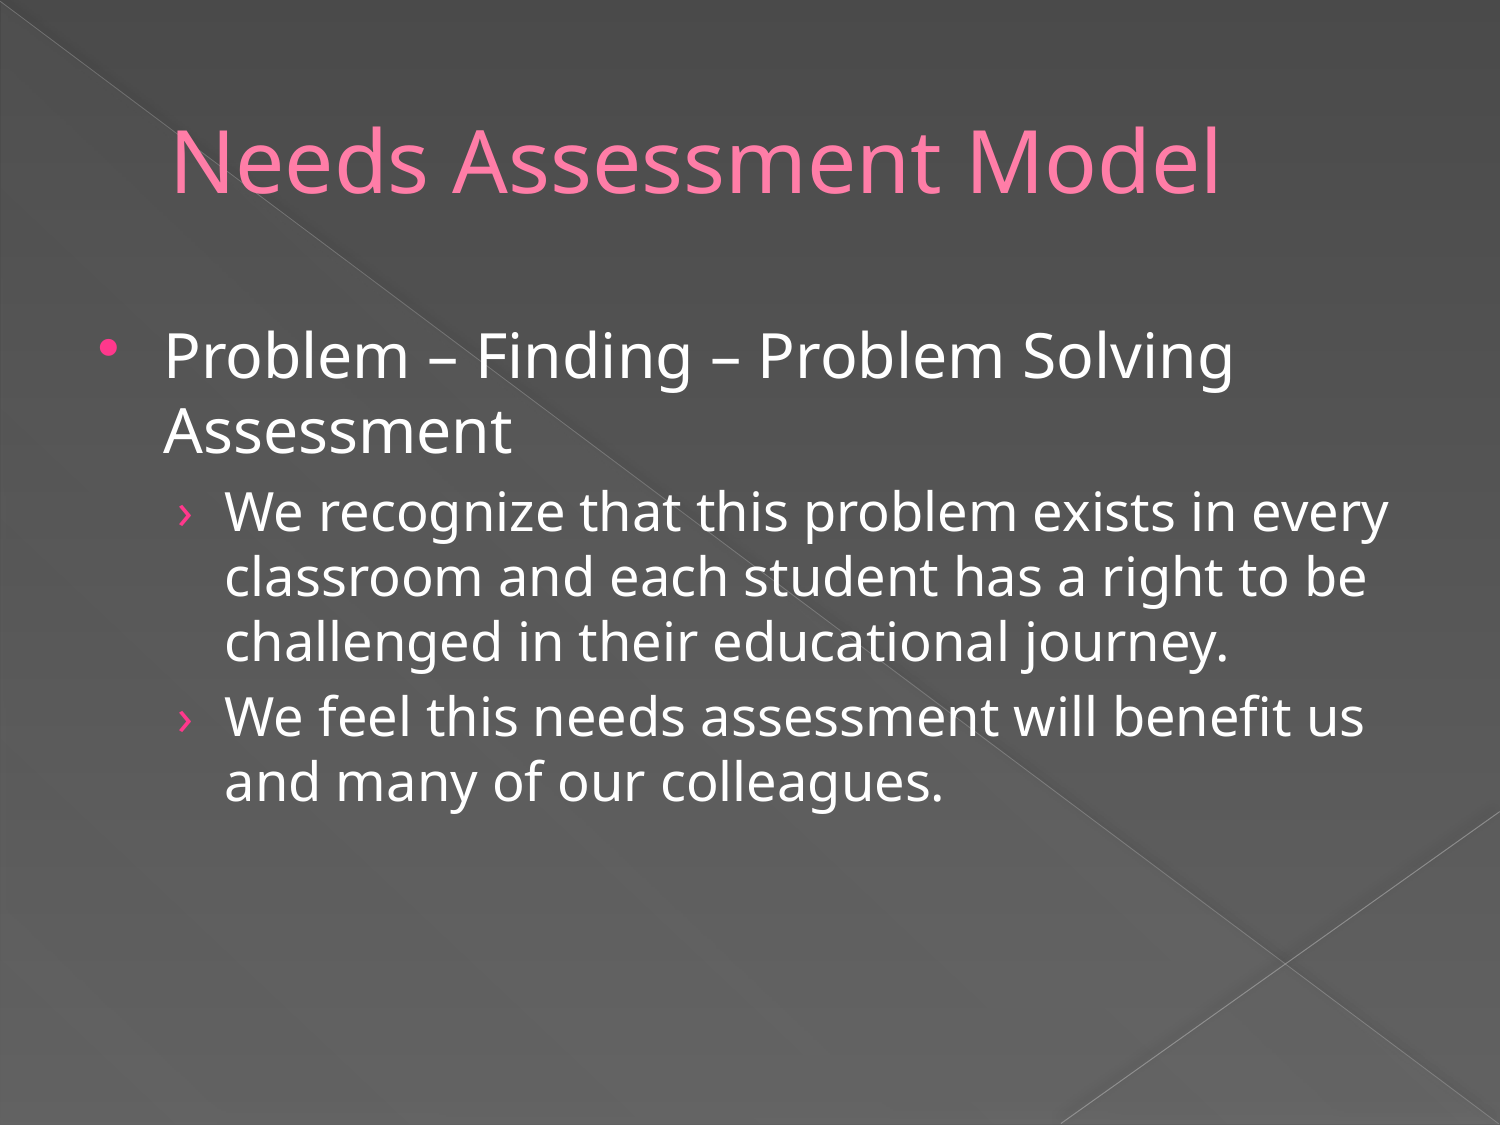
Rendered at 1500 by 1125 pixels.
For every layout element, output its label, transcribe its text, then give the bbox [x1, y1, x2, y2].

title Needs Assessment Model [75, 43, 1425, 274]
list Problem – Finding – Problem Solving Assessment We recognize that this problem exists in every classroom and each student has a right to be challenged in their educational journey. We feel this needs assessment will benefit us and many of our colleagues. [75, 308, 1425, 1059]
